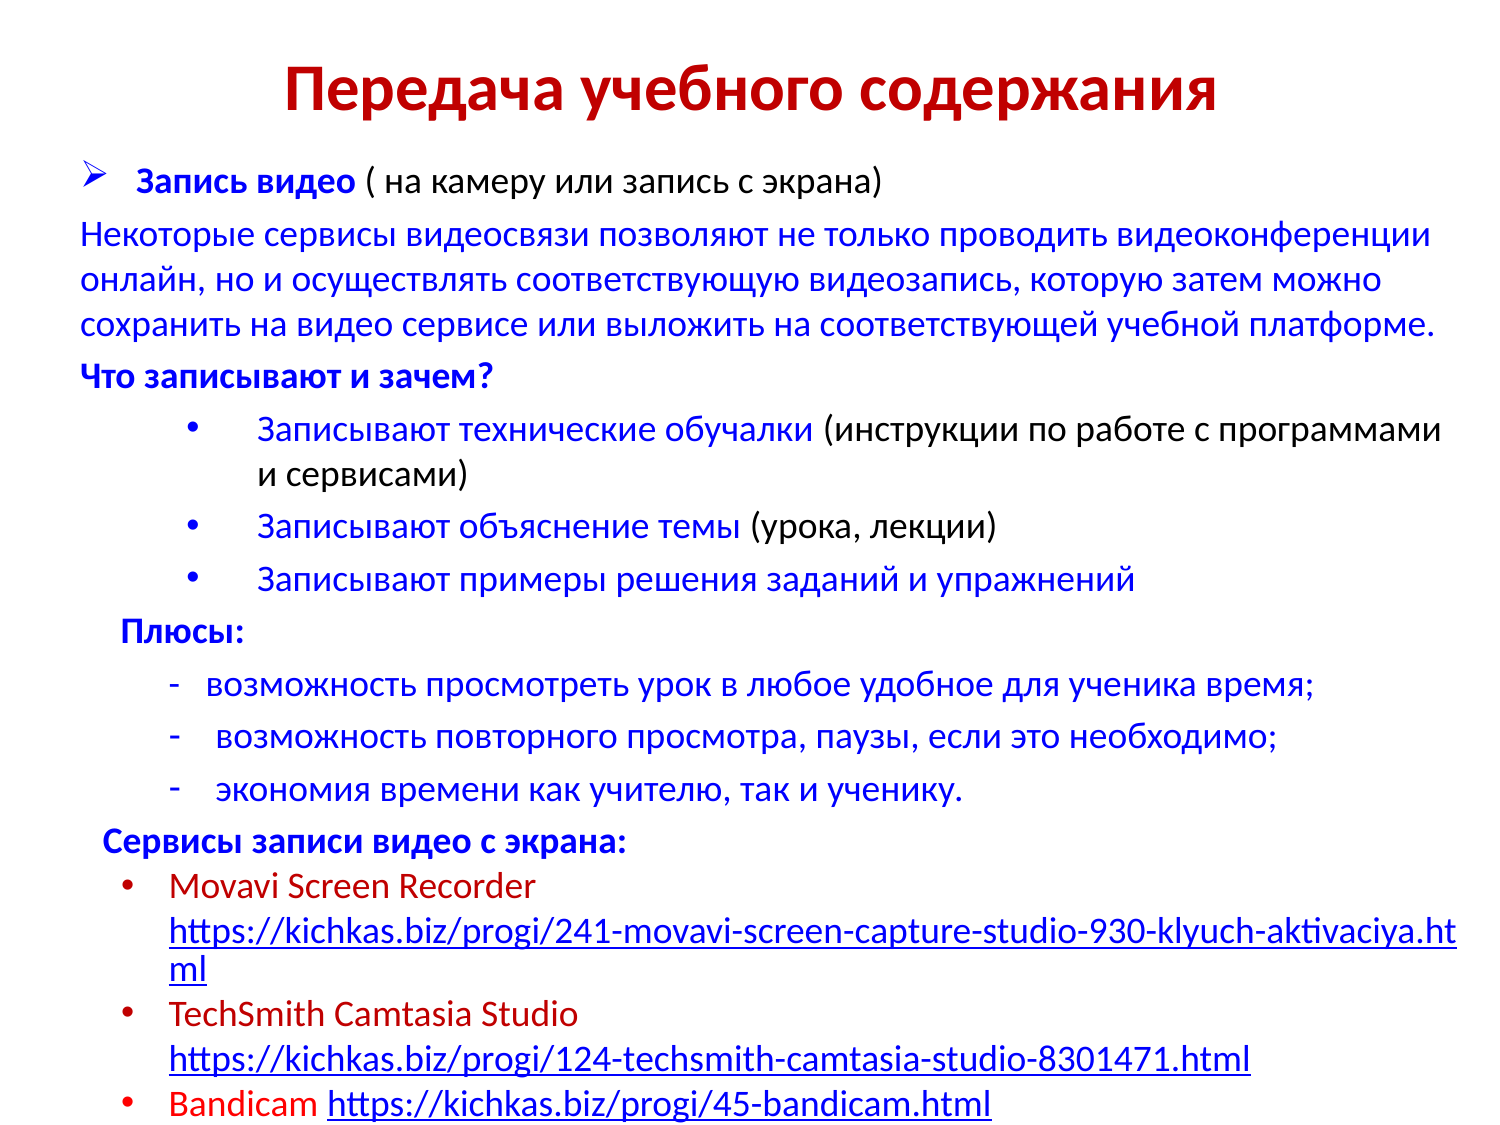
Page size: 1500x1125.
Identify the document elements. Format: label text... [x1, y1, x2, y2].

list Запись видео ( на камеру или запись с экрана) Некоторые сервисы видеосвязи позволяют не только проводить видеоконференции онлайн, но и осуществлять соответствующую видеозапись, которую затем можно сохранить на видео сервисе или выложить на соответствующей учебной платформе. Что записывают и зачем? Записывают технические обучалки (инструкции по работе с программами и сервисами) Записывают объяснение темы (урока, лекции) Записывают примеры решения заданий и упражнений Плюсы: - возможность просмотреть урок в любое удобное для ученика время; возможность повторного просмотра, паузы, если это необходимо; экономия времени как учителю, так и ученику. Сервисы записи видео с экрана: Movavi Screen Recorder https://kichkas.biz/progi/241-movavi-screen-capture-studio-930-klyuch-aktivaciya.html TechSmith Camtasia Studio https://kichkas.biz/progi/124-techsmith-camtasia-studio-8301471.html Bandicam https://kichkas.biz/progi/45-bandicam.html [64, 149, 1483, 1024]
title Передача учебного содержания [76, 19, 1427, 149]
